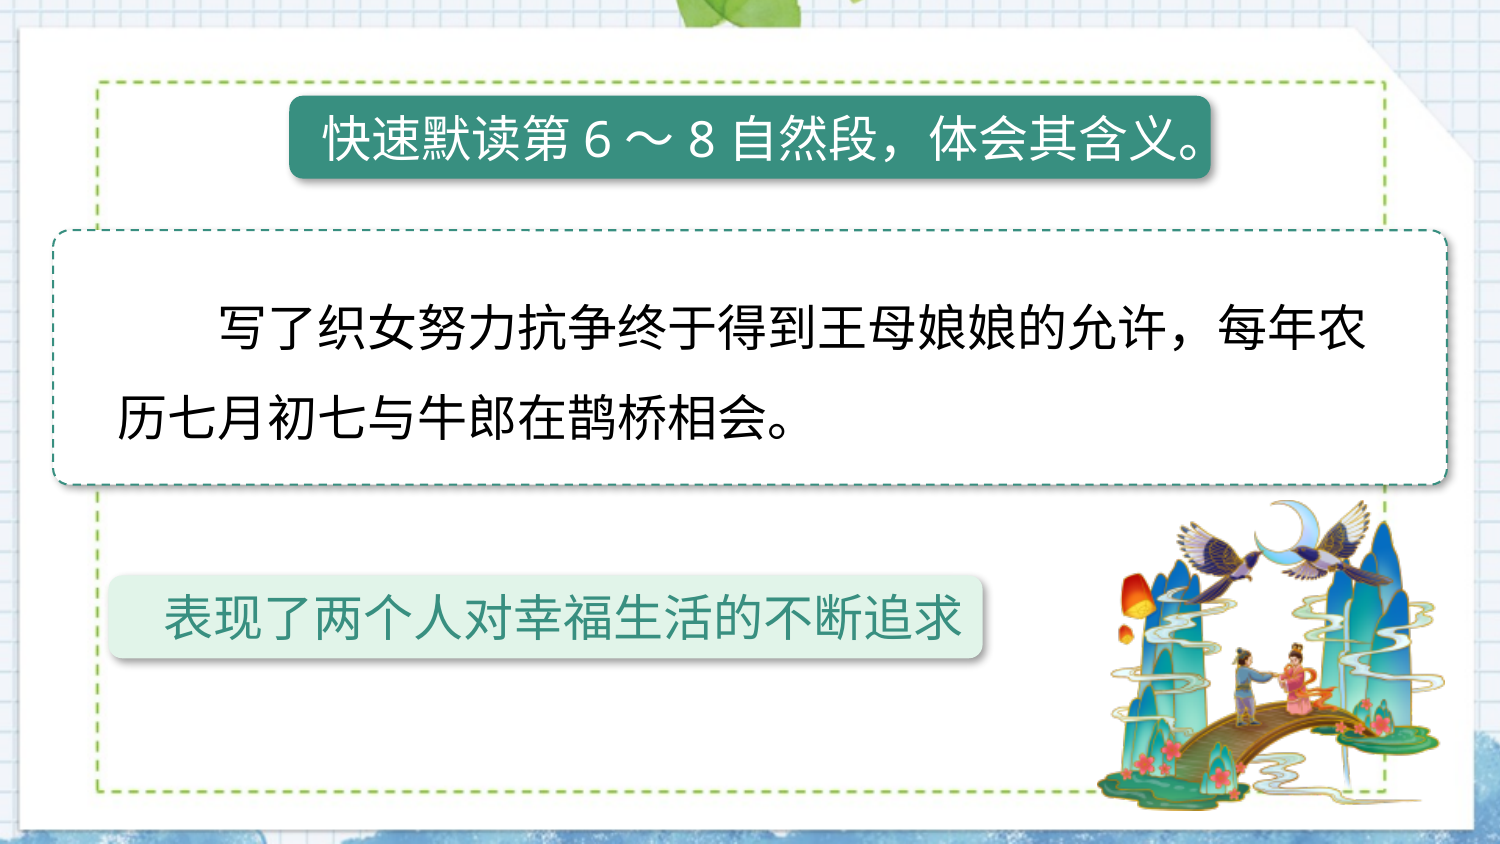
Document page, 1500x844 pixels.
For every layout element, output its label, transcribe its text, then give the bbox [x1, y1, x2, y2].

text_box 写了织女努力抗争终于得到王母娘娘的允许，每年农历七月初七与牛郎在鹊桥相会。 [102, 259, 1400, 454]
text_box [51, 229, 1449, 486]
picture [0, 0, 1500, 844]
text_box 表现了两个人对幸福生活的不断追求 [108, 575, 983, 659]
text_box 快速默读第6～8自然段，体会其含义。 [289, 95, 1211, 179]
